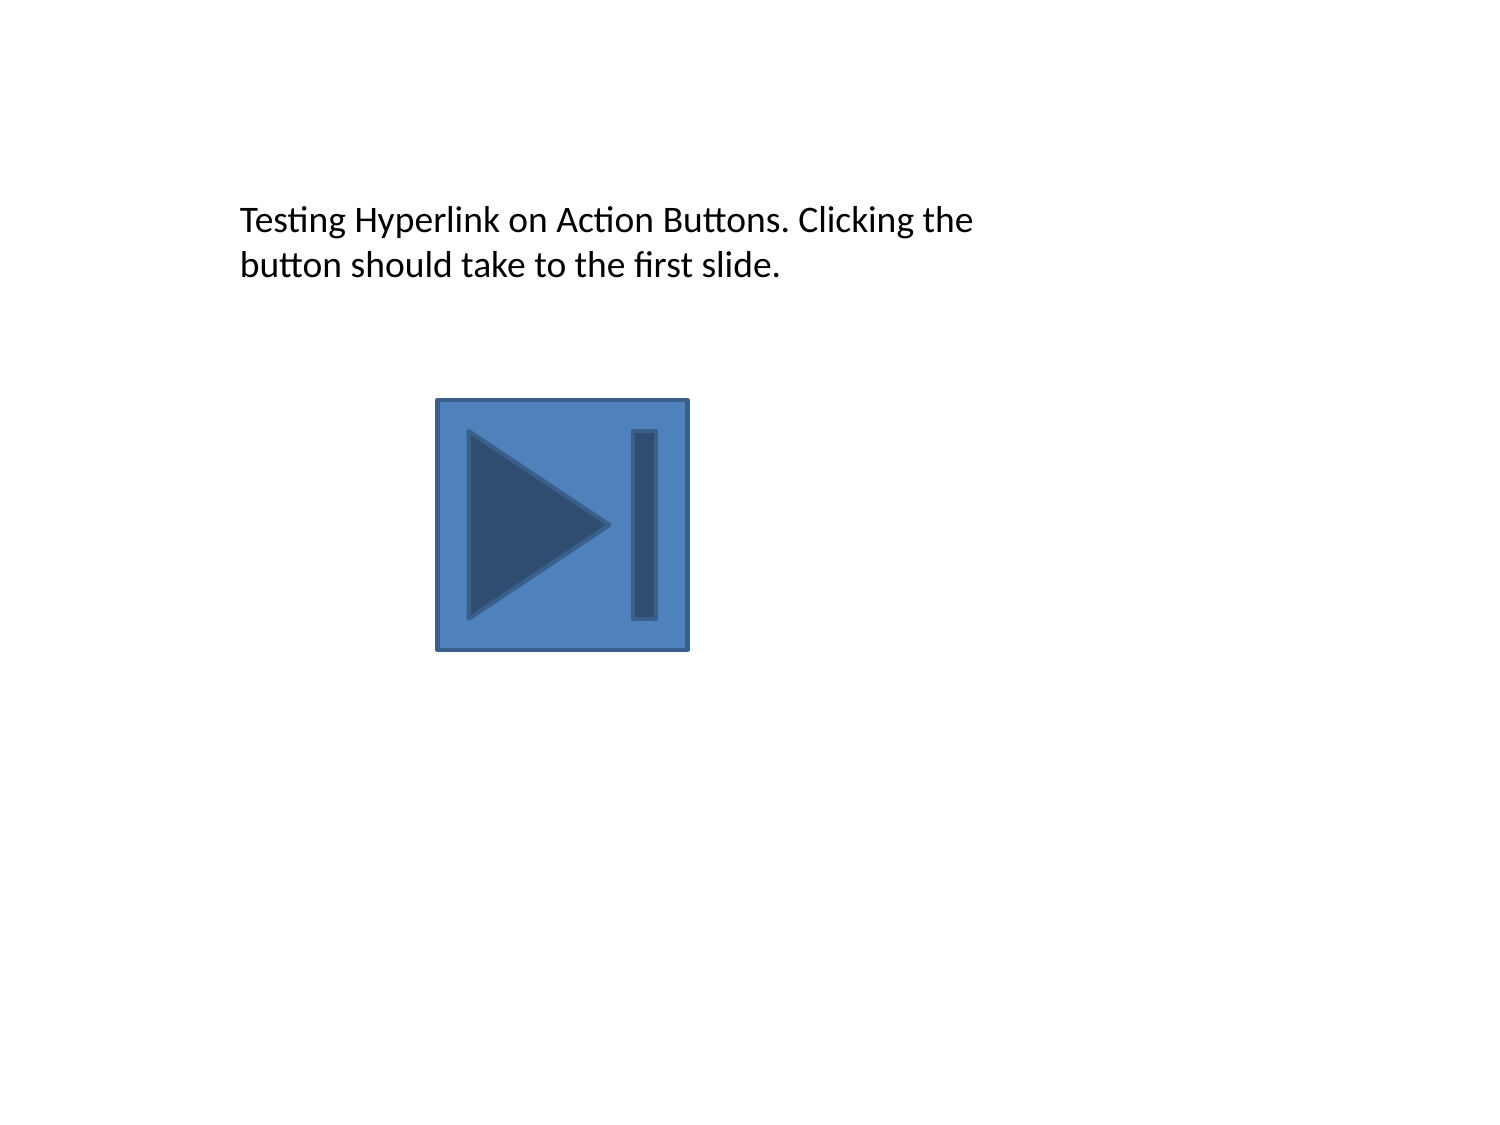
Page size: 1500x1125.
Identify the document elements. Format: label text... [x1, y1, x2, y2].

text_box [435, 398, 690, 652]
text_box Testing Hyperlink on Action Buttons. Clicking the button should take to the first slide. [224, 187, 1050, 293]
